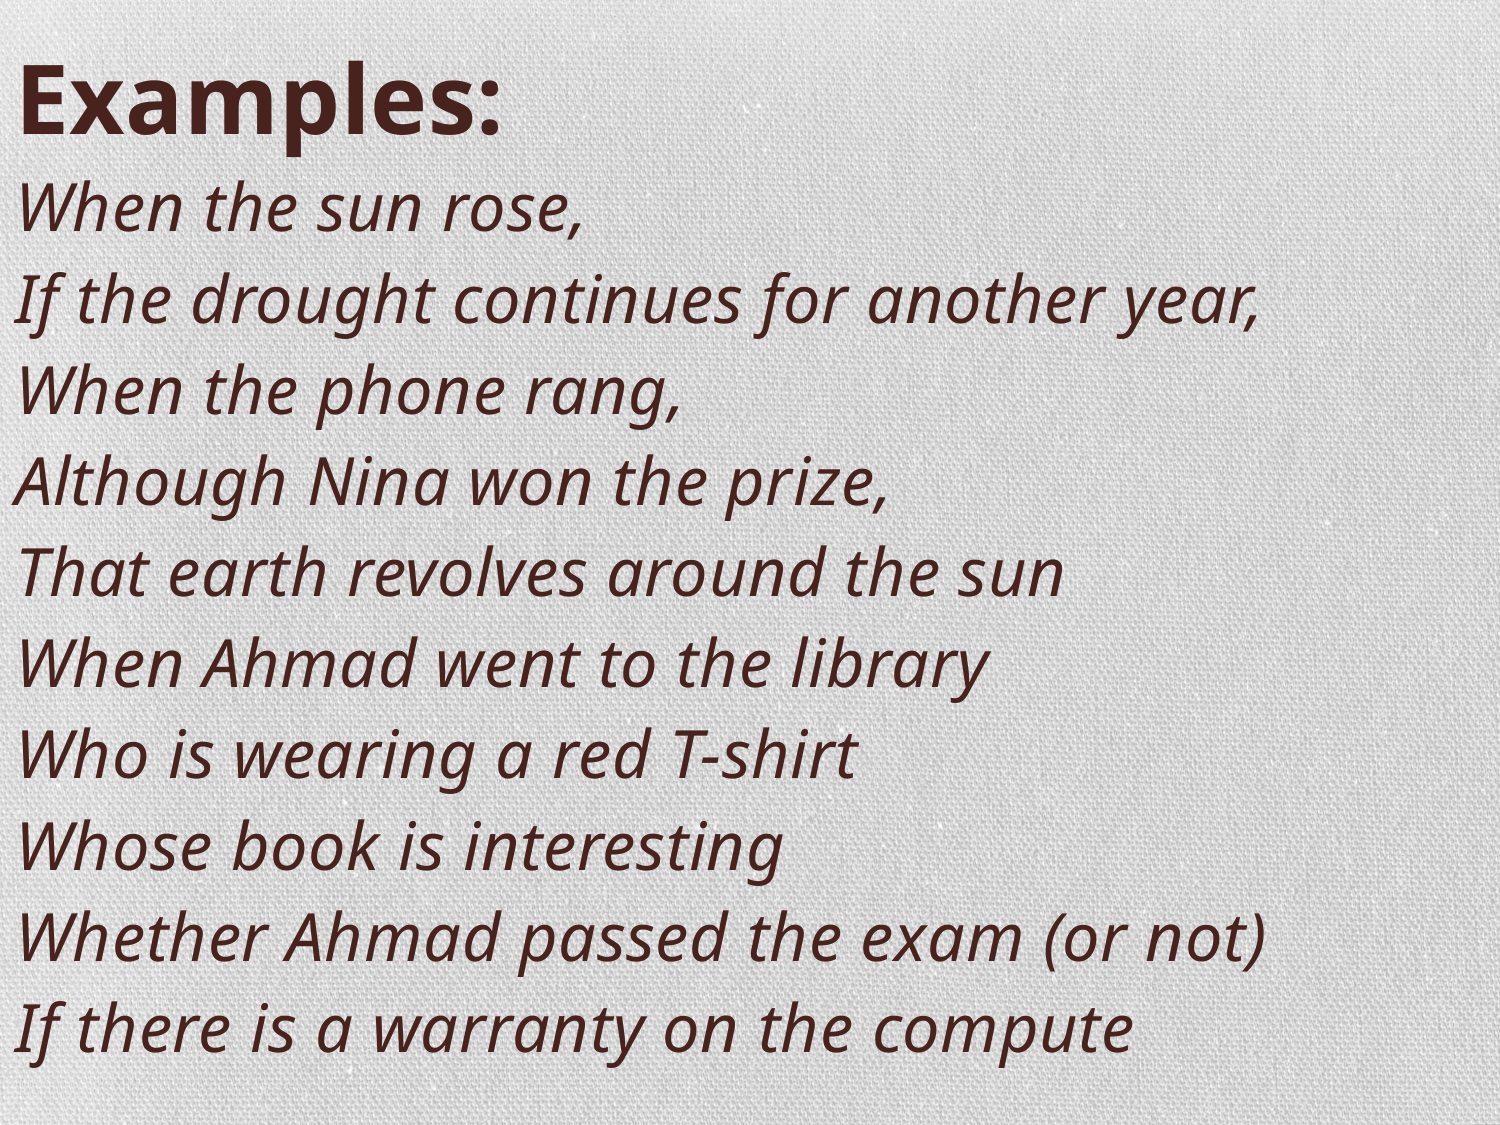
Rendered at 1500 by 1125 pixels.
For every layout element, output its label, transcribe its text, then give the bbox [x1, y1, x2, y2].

list Examples: When the sun rose, If the drought continues for another year, When the phone rang, Although Nina won the prize, That earth revolves around the sun When Ahmad went to the library Who is wearing a red T-shirt Whose book is interesting Whether Ahmad passed the exam (or not) If there is a warranty on the compute [0, 30, 1430, 1094]
footer Eman Al-Katheery [614, 1094, 1285, 1103]
